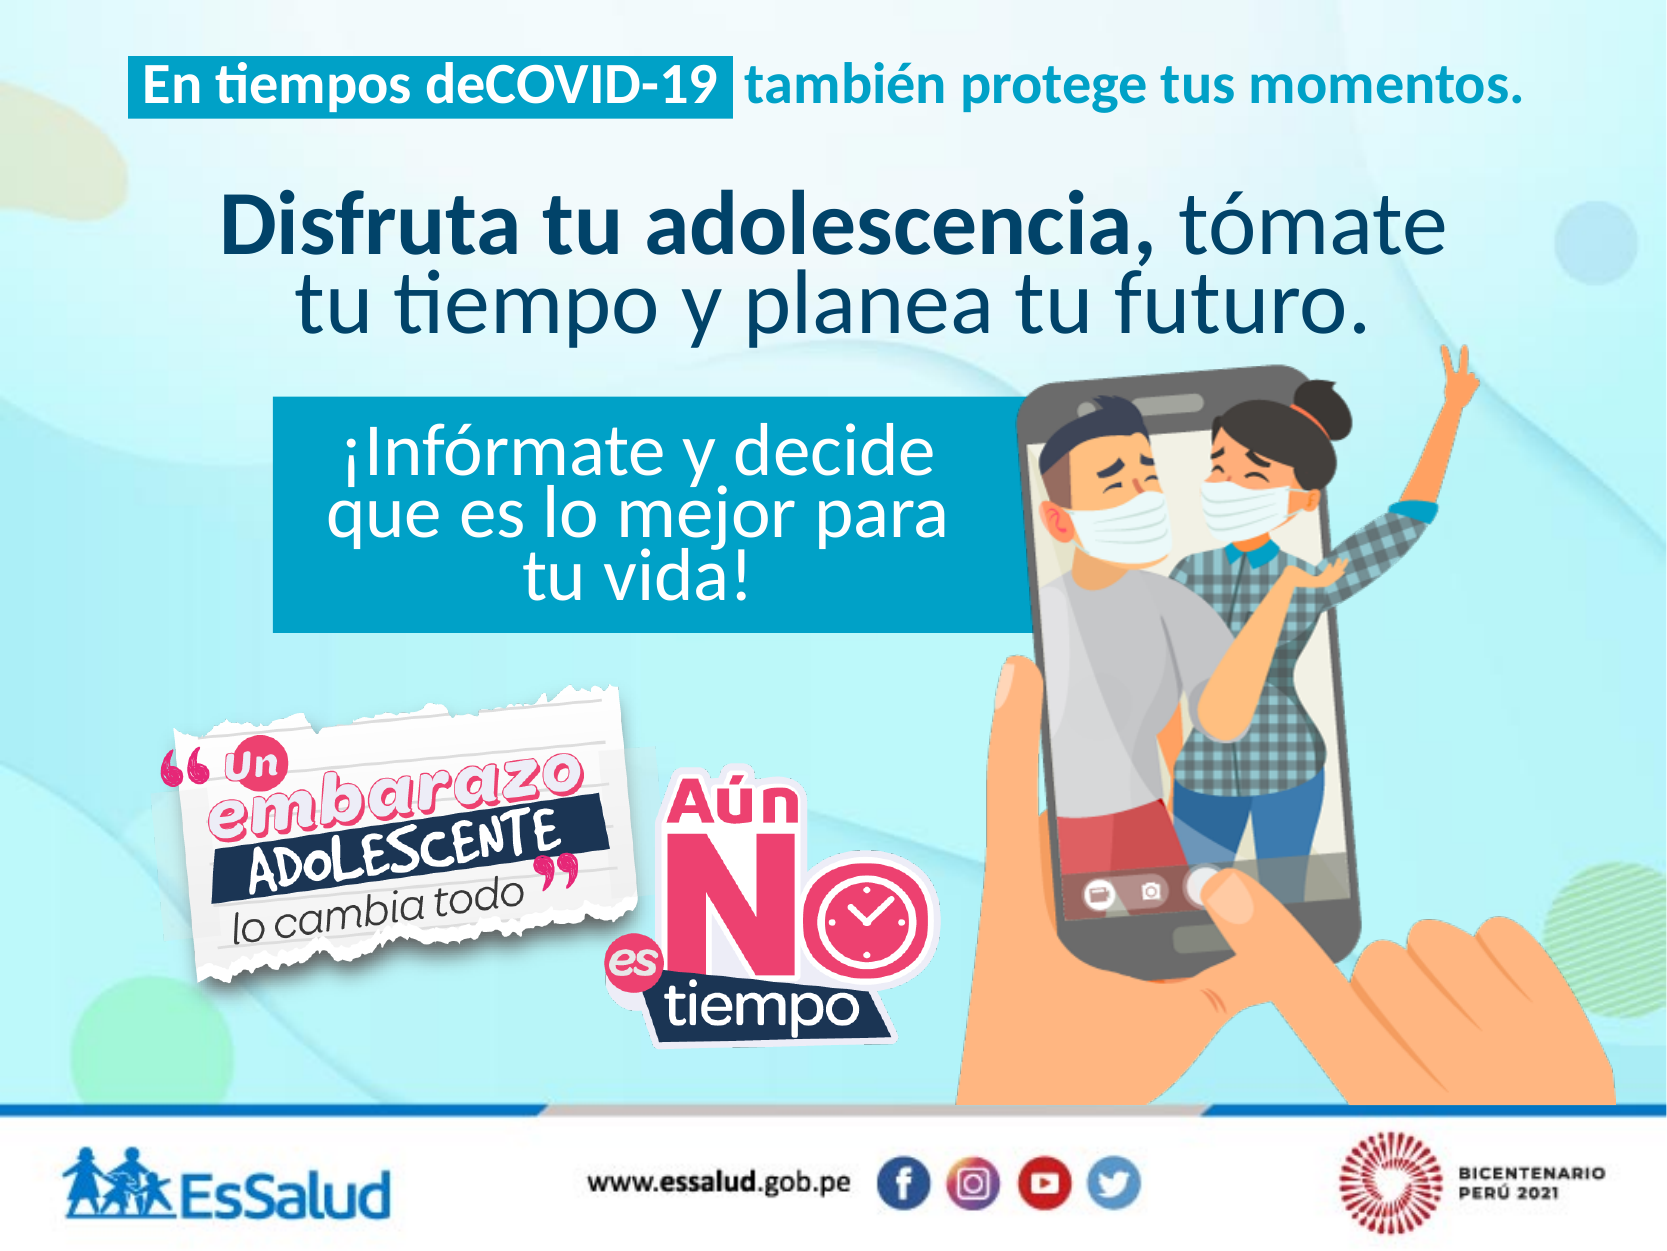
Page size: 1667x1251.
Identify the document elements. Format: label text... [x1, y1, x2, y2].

text_box ¡Infórmate y decide que es lo mejor para tu vida! [296, 420, 949, 623]
text_box En tiempos deCOVID-19 también protege tus momentos. [82, 64, 1585, 123]
text_box [272, 396, 949, 634]
picture [0, 0, 1667, 1251]
text_box Disfruta tu adolescencia, tómate tu tiempo y planea tu futuro. [175, 186, 1493, 360]
text_box [127, 55, 734, 64]
